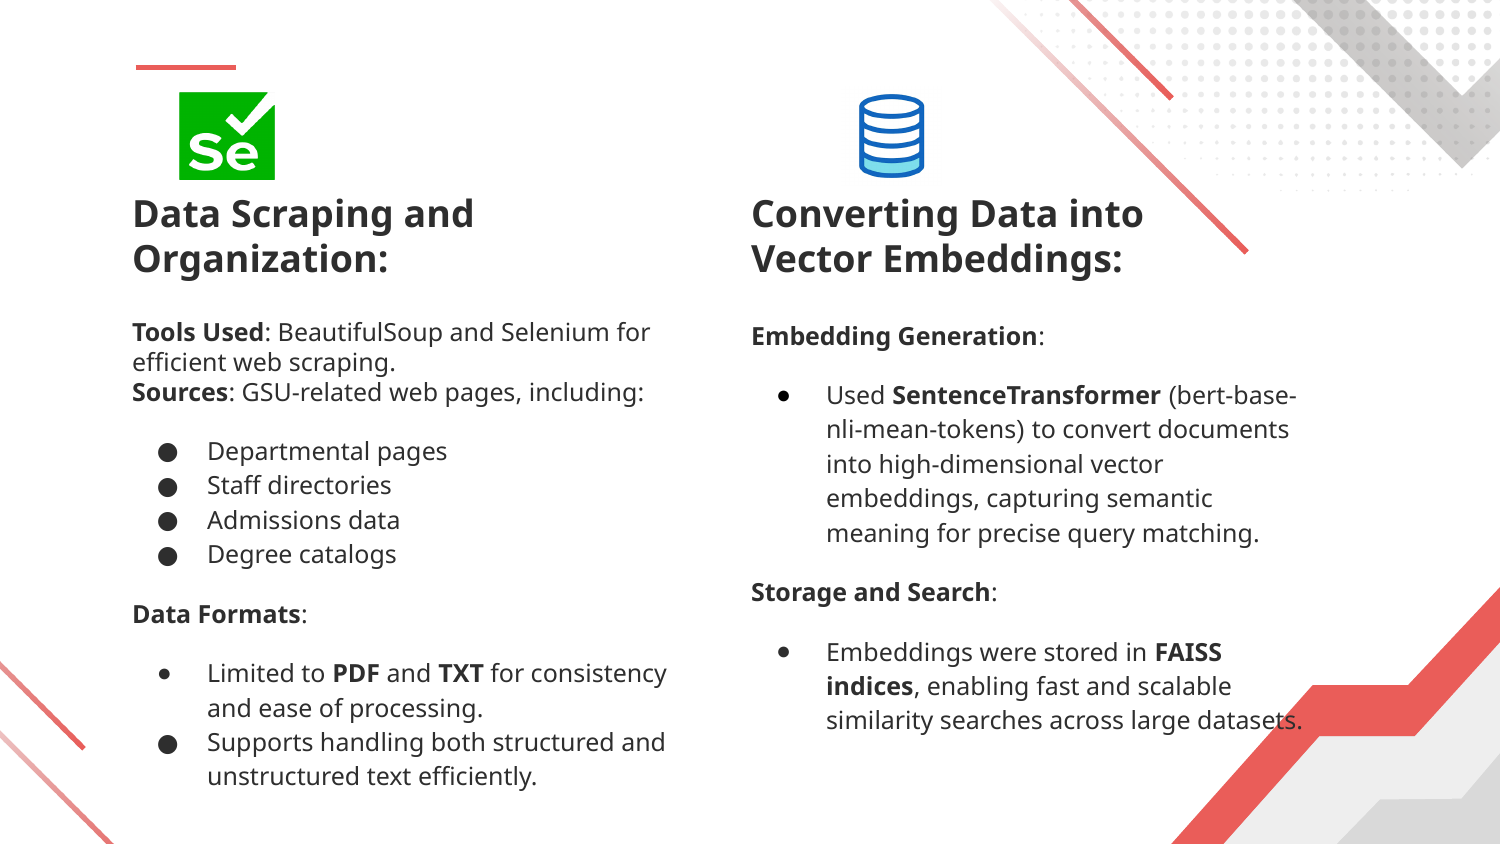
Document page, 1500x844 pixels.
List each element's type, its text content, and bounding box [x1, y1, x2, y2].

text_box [895, 0, 1249, 256]
subtitle Embedding Generation: Used SentenceTransformer (bert-base-nli-mean-tokens) to convert documents into high-dimensional vector embeddings, capturing semantic meaning for precise query matching. Storage and Search: Embeddings were stored in FAISS indices, enabling fast and scalable similarity searches across large datasets. [736, 305, 1338, 803]
picture [841, 86, 942, 186]
subtitle Converting Data into Vector Embeddings: [736, 191, 1213, 296]
picture [179, 91, 275, 181]
subtitle Tools Used: BeautifulSoup and Selenium for efficient web scraping. Sources: GSU-related web pages, including: Departmental pages Staff directories Admissions data Degree catalogs Data Formats: Limited to PDF and TXT for consistency and ease of processing. Supports handling both structured and unstructured text efficiently. [116, 301, 686, 803]
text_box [1269, 0, 1500, 169]
subtitle Data Scraping and Organization: [116, 191, 594, 296]
picture [0, 511, 150, 844]
